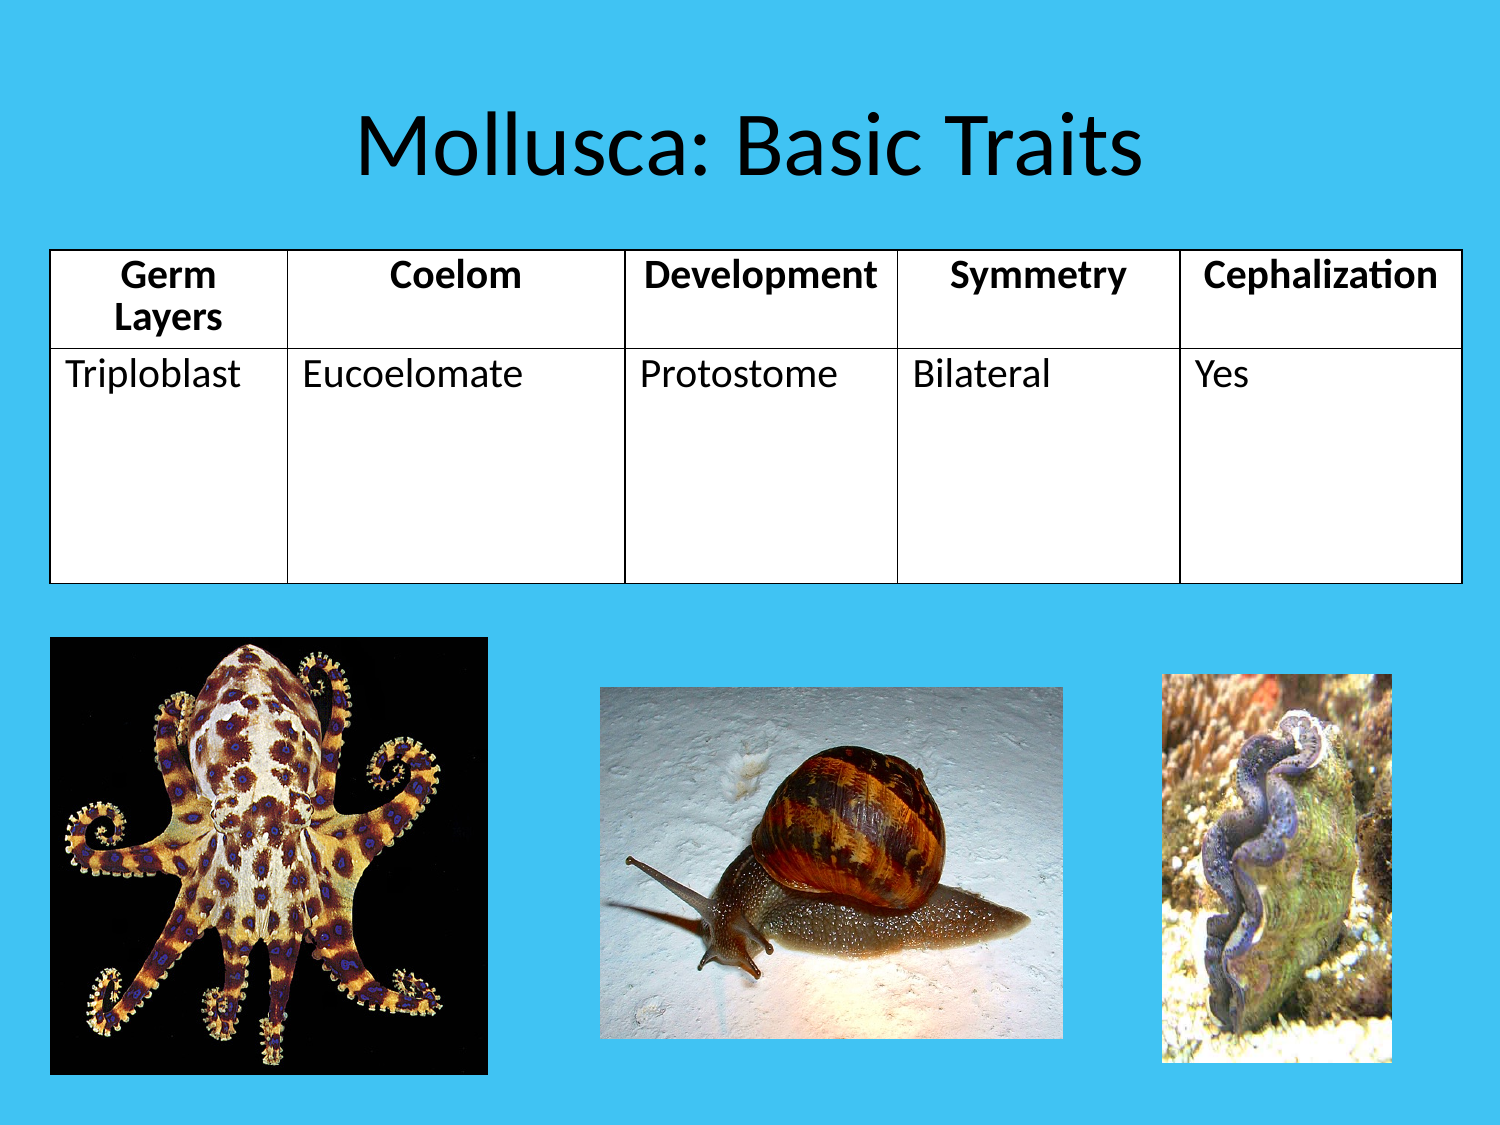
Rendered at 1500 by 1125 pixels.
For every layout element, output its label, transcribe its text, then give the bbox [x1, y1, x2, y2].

table_header Germ Layers [51, 251, 287, 348]
table_cell Bilateral [898, 349, 1179, 583]
table_header Development [626, 251, 897, 348]
table_cell Eucoelomate [288, 349, 624, 583]
title Mollusca: Basic Traits [75, 45, 1425, 233]
table_cell Triploblast [51, 349, 287, 583]
picture [599, 687, 1063, 1039]
table_cell Yes [1181, 349, 1461, 583]
table_header Coelom [288, 251, 624, 348]
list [1162, 674, 1392, 1063]
table_cell Protostome [626, 349, 897, 583]
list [49, 637, 488, 1076]
table_header Symmetry [898, 251, 1179, 348]
table_header Cephalization [1181, 251, 1461, 348]
